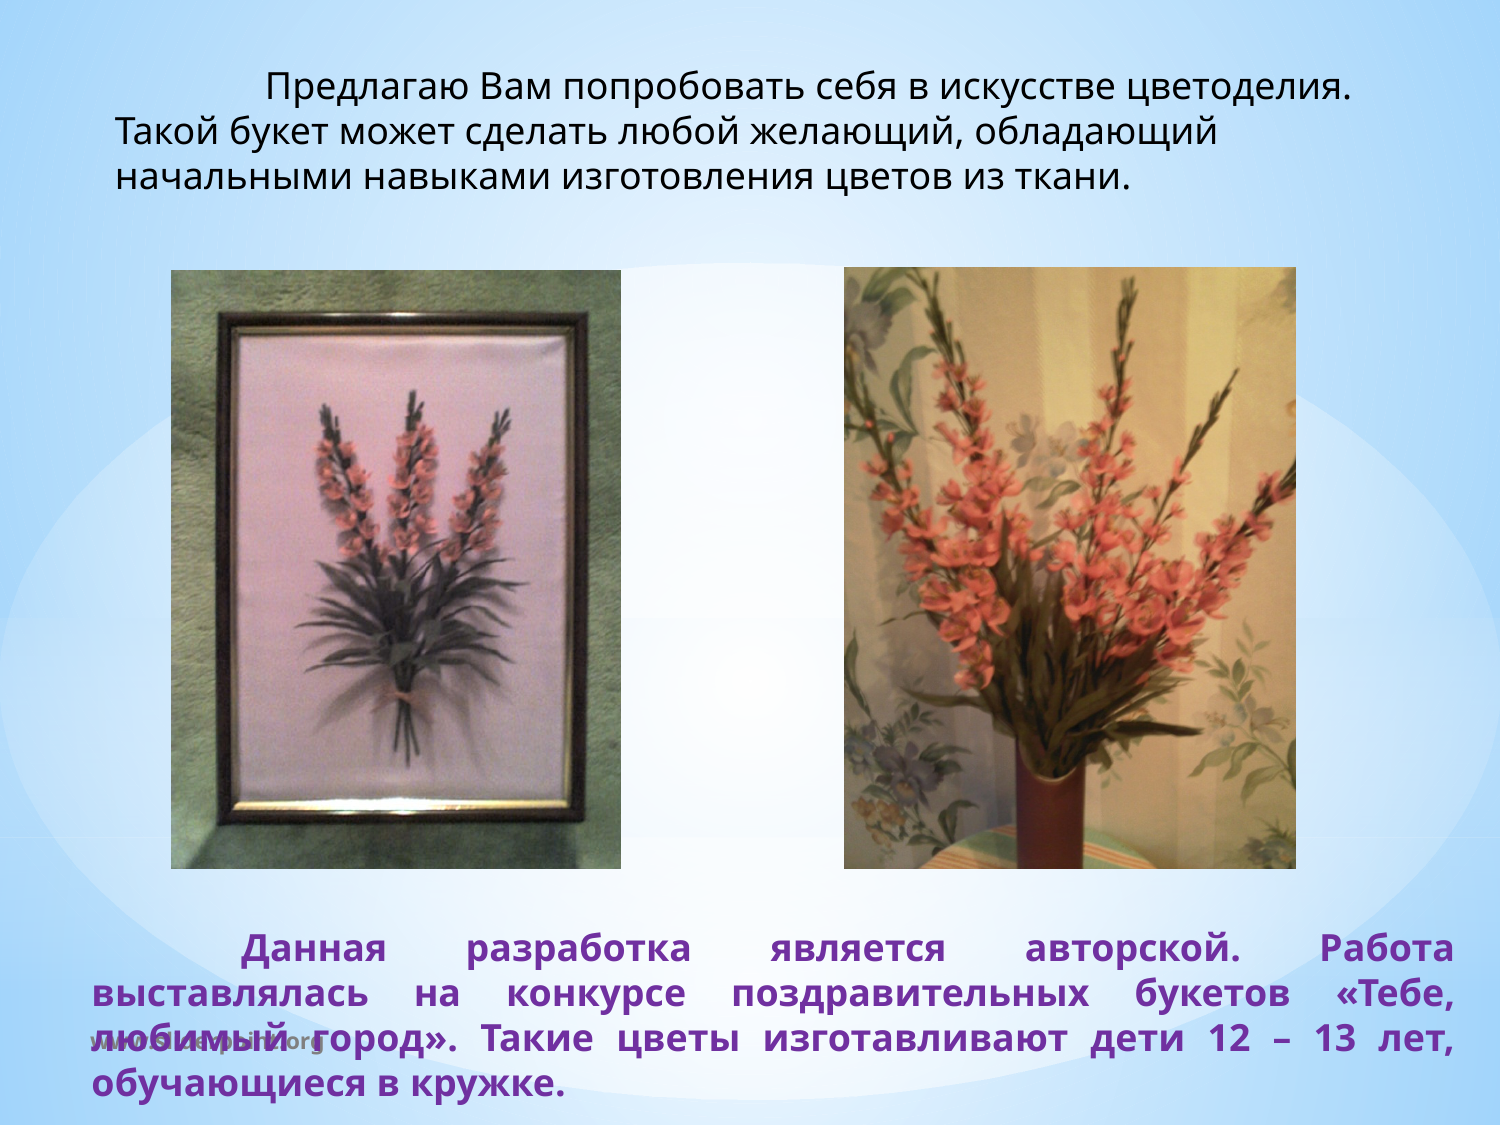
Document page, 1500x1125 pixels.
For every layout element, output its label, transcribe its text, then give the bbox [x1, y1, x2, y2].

text_box Данная разработка является авторской. Работа выставлялась на конкурсе поздравительных букетов «Тебе, любимый город». Такие цветы изготавливают дети 12 – 13 лет, обучающиеся в кружке. [76, 916, 1471, 1125]
picture [170, 270, 621, 870]
picture [844, 266, 1296, 870]
footer www.sliderpoint.org [75, 1012, 625, 1073]
text_box Предлагаю Вам попробовать себя в искусстве цветоделия. Такой букет может сделать любой желающий, обладающий начальными навыками изготовления цветов из ткани. [100, 54, 1424, 205]
